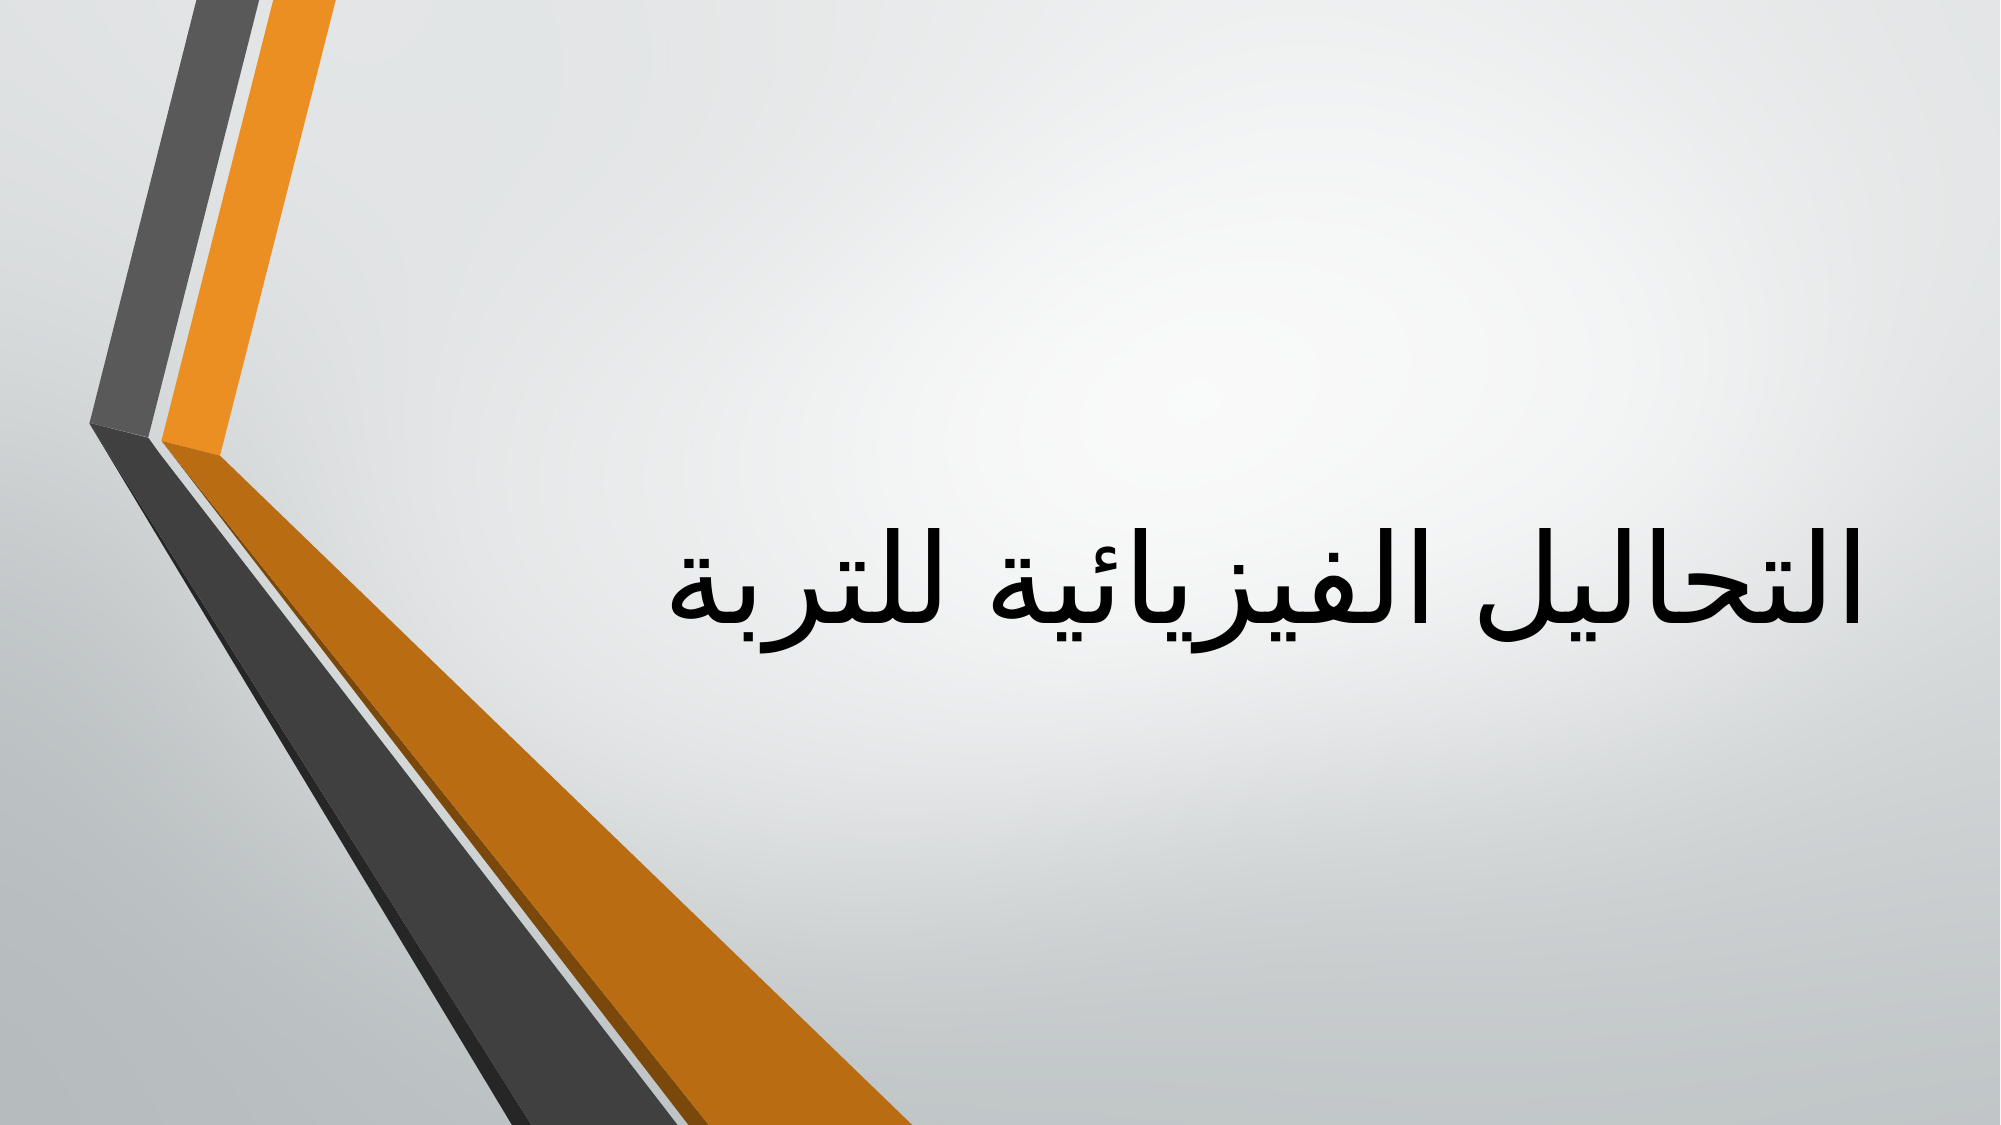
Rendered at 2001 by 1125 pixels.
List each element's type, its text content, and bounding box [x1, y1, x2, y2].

title التحاليل الفيزيائية للتربة [480, 226, 1887, 656]
